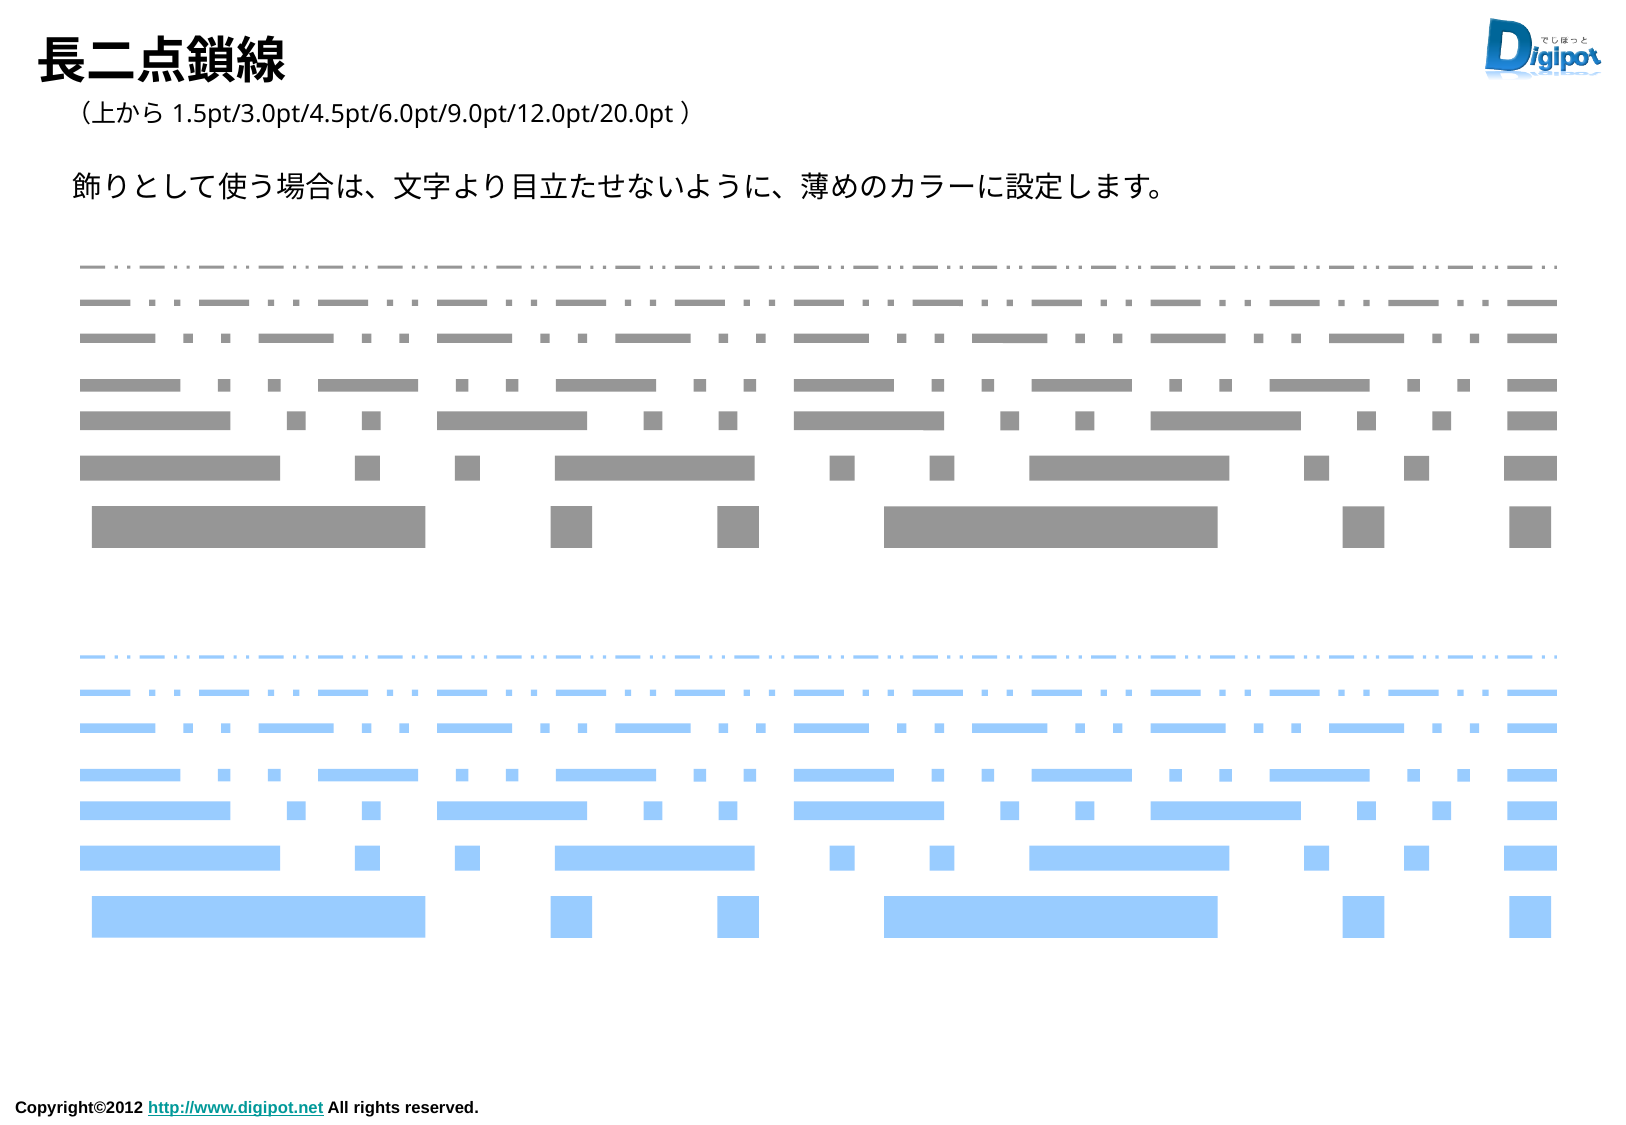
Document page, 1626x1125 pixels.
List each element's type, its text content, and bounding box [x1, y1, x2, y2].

text_box 飾りとして使う場合は、文字より目立たせないように、薄めのカラーに設定します。 [58, 160, 1194, 211]
text_box （上から1.5pt/3.0pt/4.5pt/6.0pt/9.0pt/12.0pt/20.0pt） [51, 90, 721, 135]
title 長二点鎖線 [21, 19, 881, 98]
picture [1485, 18, 1602, 82]
